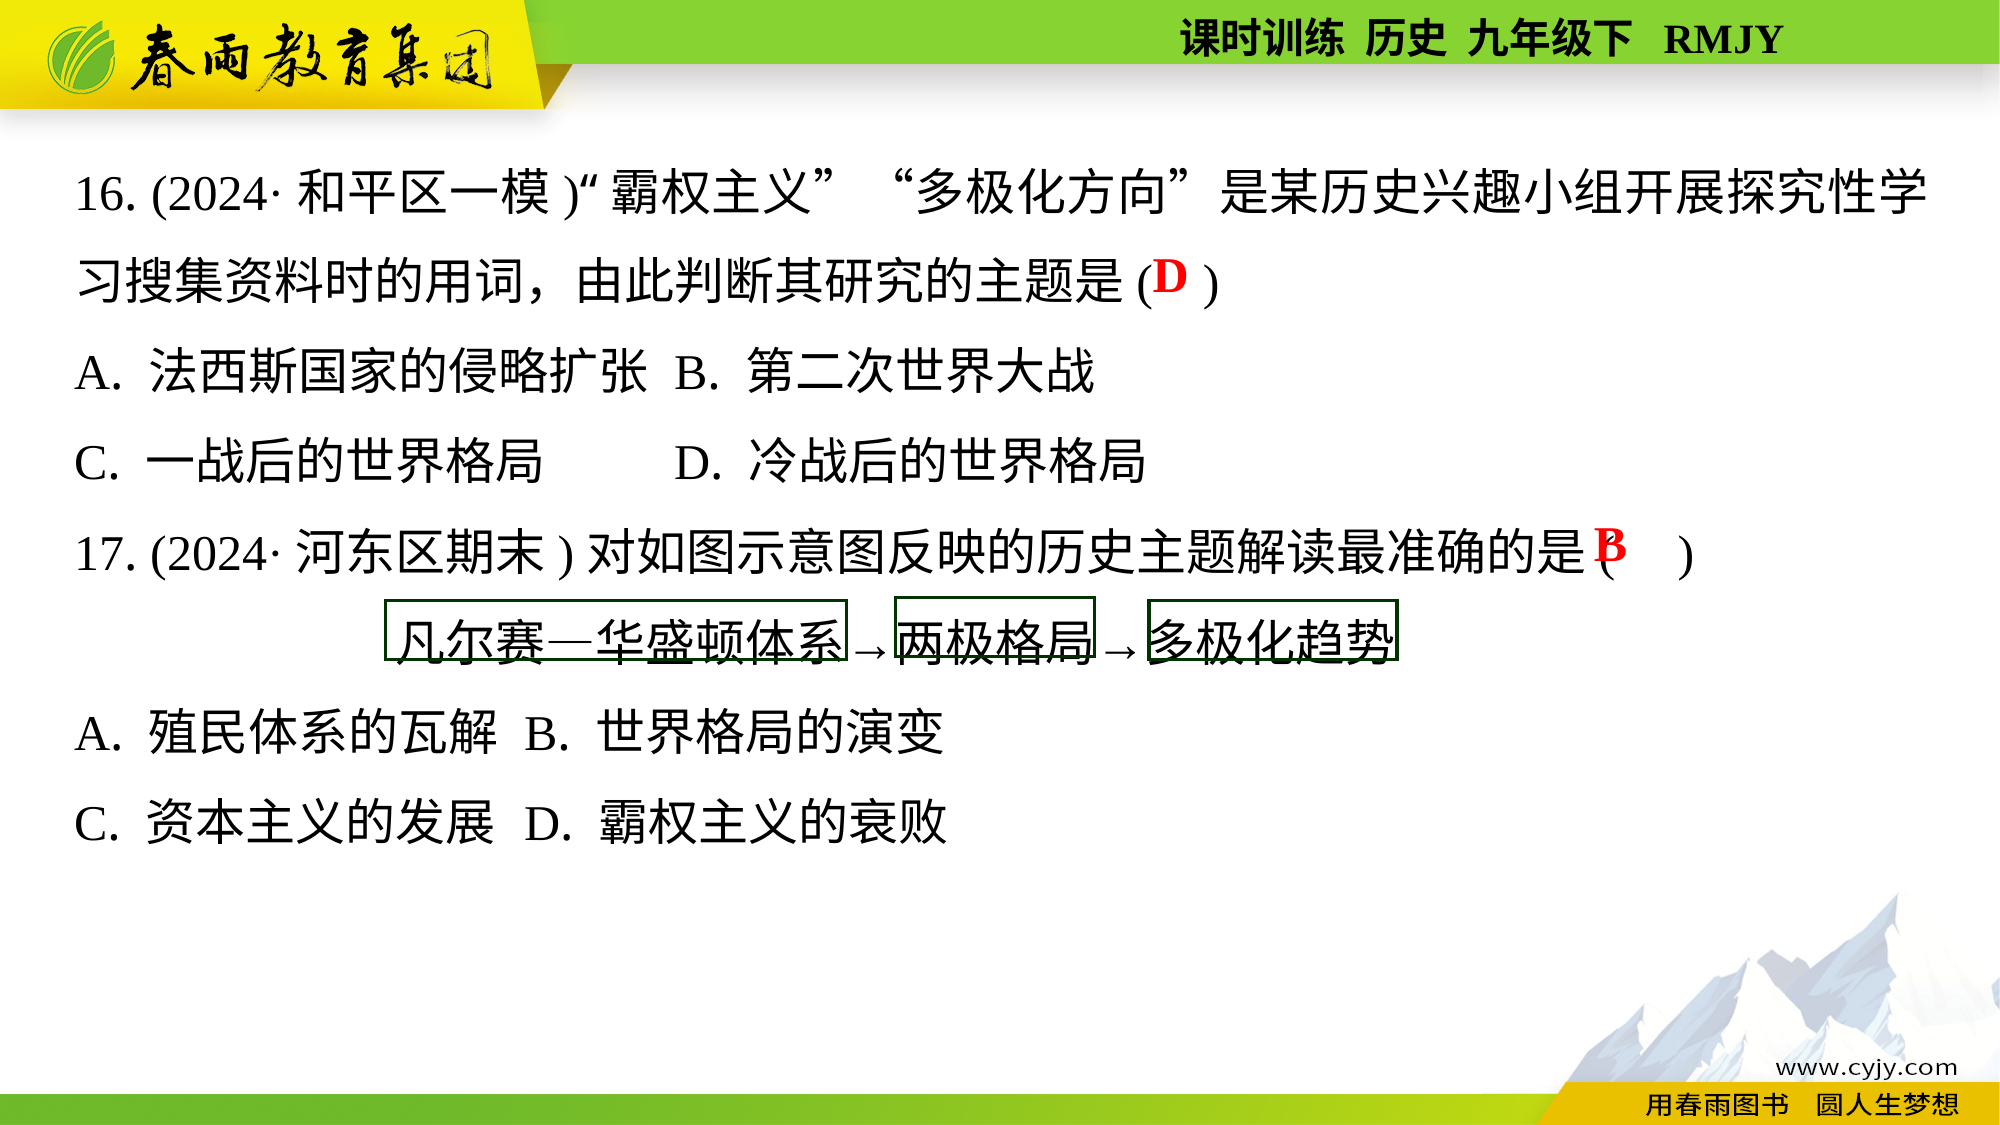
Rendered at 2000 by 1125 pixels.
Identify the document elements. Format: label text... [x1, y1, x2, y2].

list 16. (2024·和平区一模)“霸权主义”“多极化方向”是某历史兴趣小组开展探究性学习搜集资料时的用词，由此判断其研究的主题是( ) A. 法西斯国家的侵略扩张 B. 第二次世界大战 C. 一战后的世界格局 D. 冷战后的世界格局 17. (2024·河东区期末)对如图示意图反映的历史主题解读最准确的是( ) A. 殖民体系的瓦解 B. 世界格局的演变 C. 资本主义的发展 D. 霸权主义的衰败 [59, 122, 1944, 865]
picture [0, 0, 2000, 1125]
text_box [895, 597, 1095, 657]
text_box [385, 600, 847, 660]
text_box D [1137, 235, 1204, 311]
text_box B [1579, 503, 1643, 579]
text_box 凡尔赛—华盛顿体系→两极格局→多极化趋势 [279, 574, 1512, 680]
text_box [1148, 600, 1397, 660]
